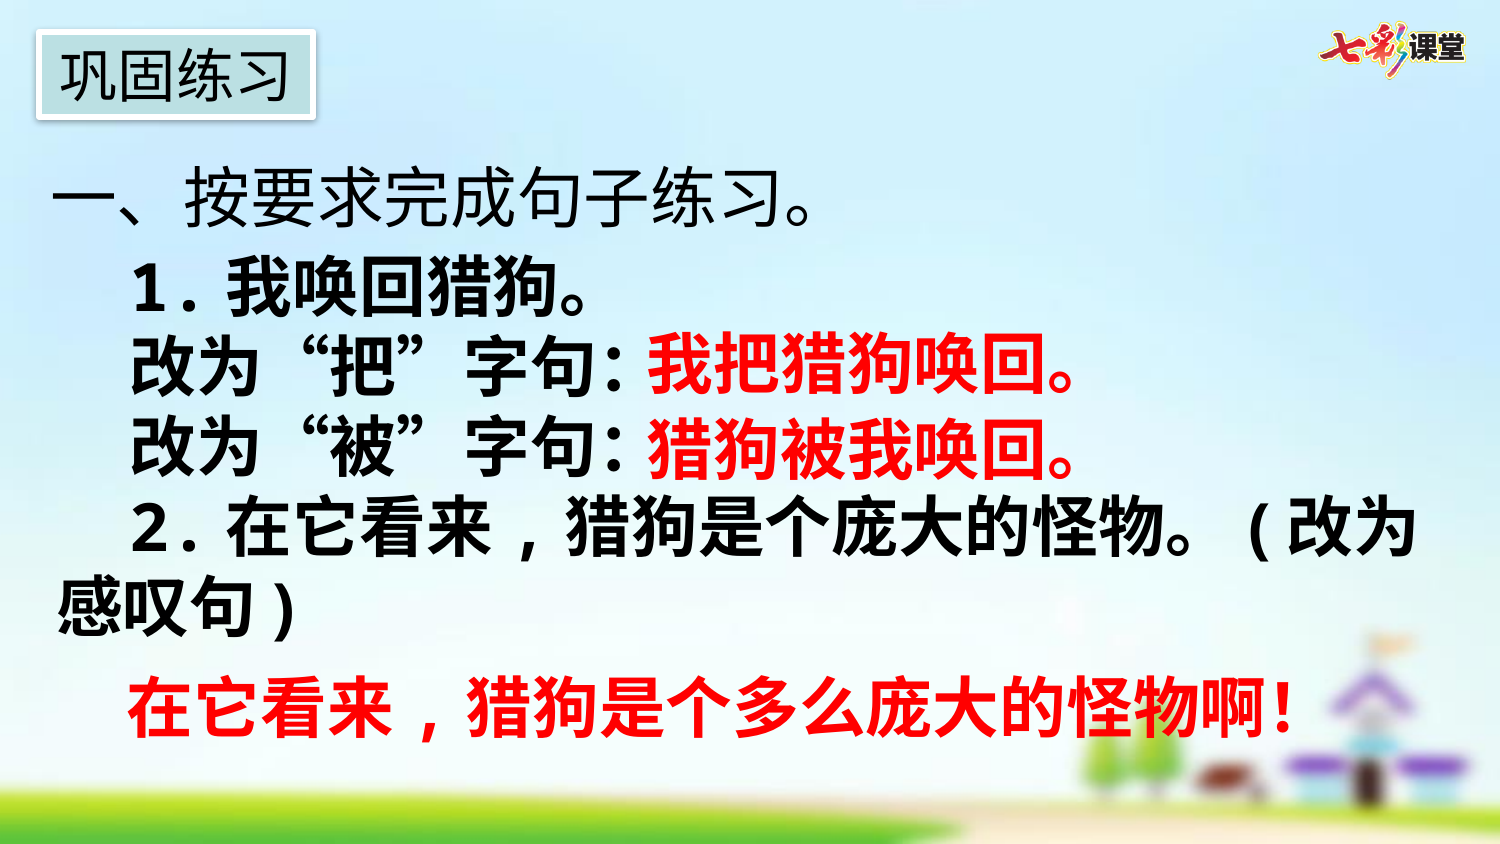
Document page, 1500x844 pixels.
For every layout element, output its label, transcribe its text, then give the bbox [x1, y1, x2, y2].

text_box 一、按要求完成句子练习。 [35, 148, 868, 244]
picture [0, 0, 1500, 844]
text_box 1.我唤回猎狗。 改为“把”字句： 改为“被”字句： 2.在它看来,猎狗是个庞大的怪物。(改为感叹句) [41, 237, 1447, 652]
text_box 猎狗被我唤回。 [632, 400, 1412, 495]
text_box 我把猎狗唤回。 [632, 314, 1412, 400]
text_box 在它看来,猎狗是个多么庞大的怪物啊！ [112, 658, 1500, 753]
text_box 巩固练习 [36, 29, 316, 120]
